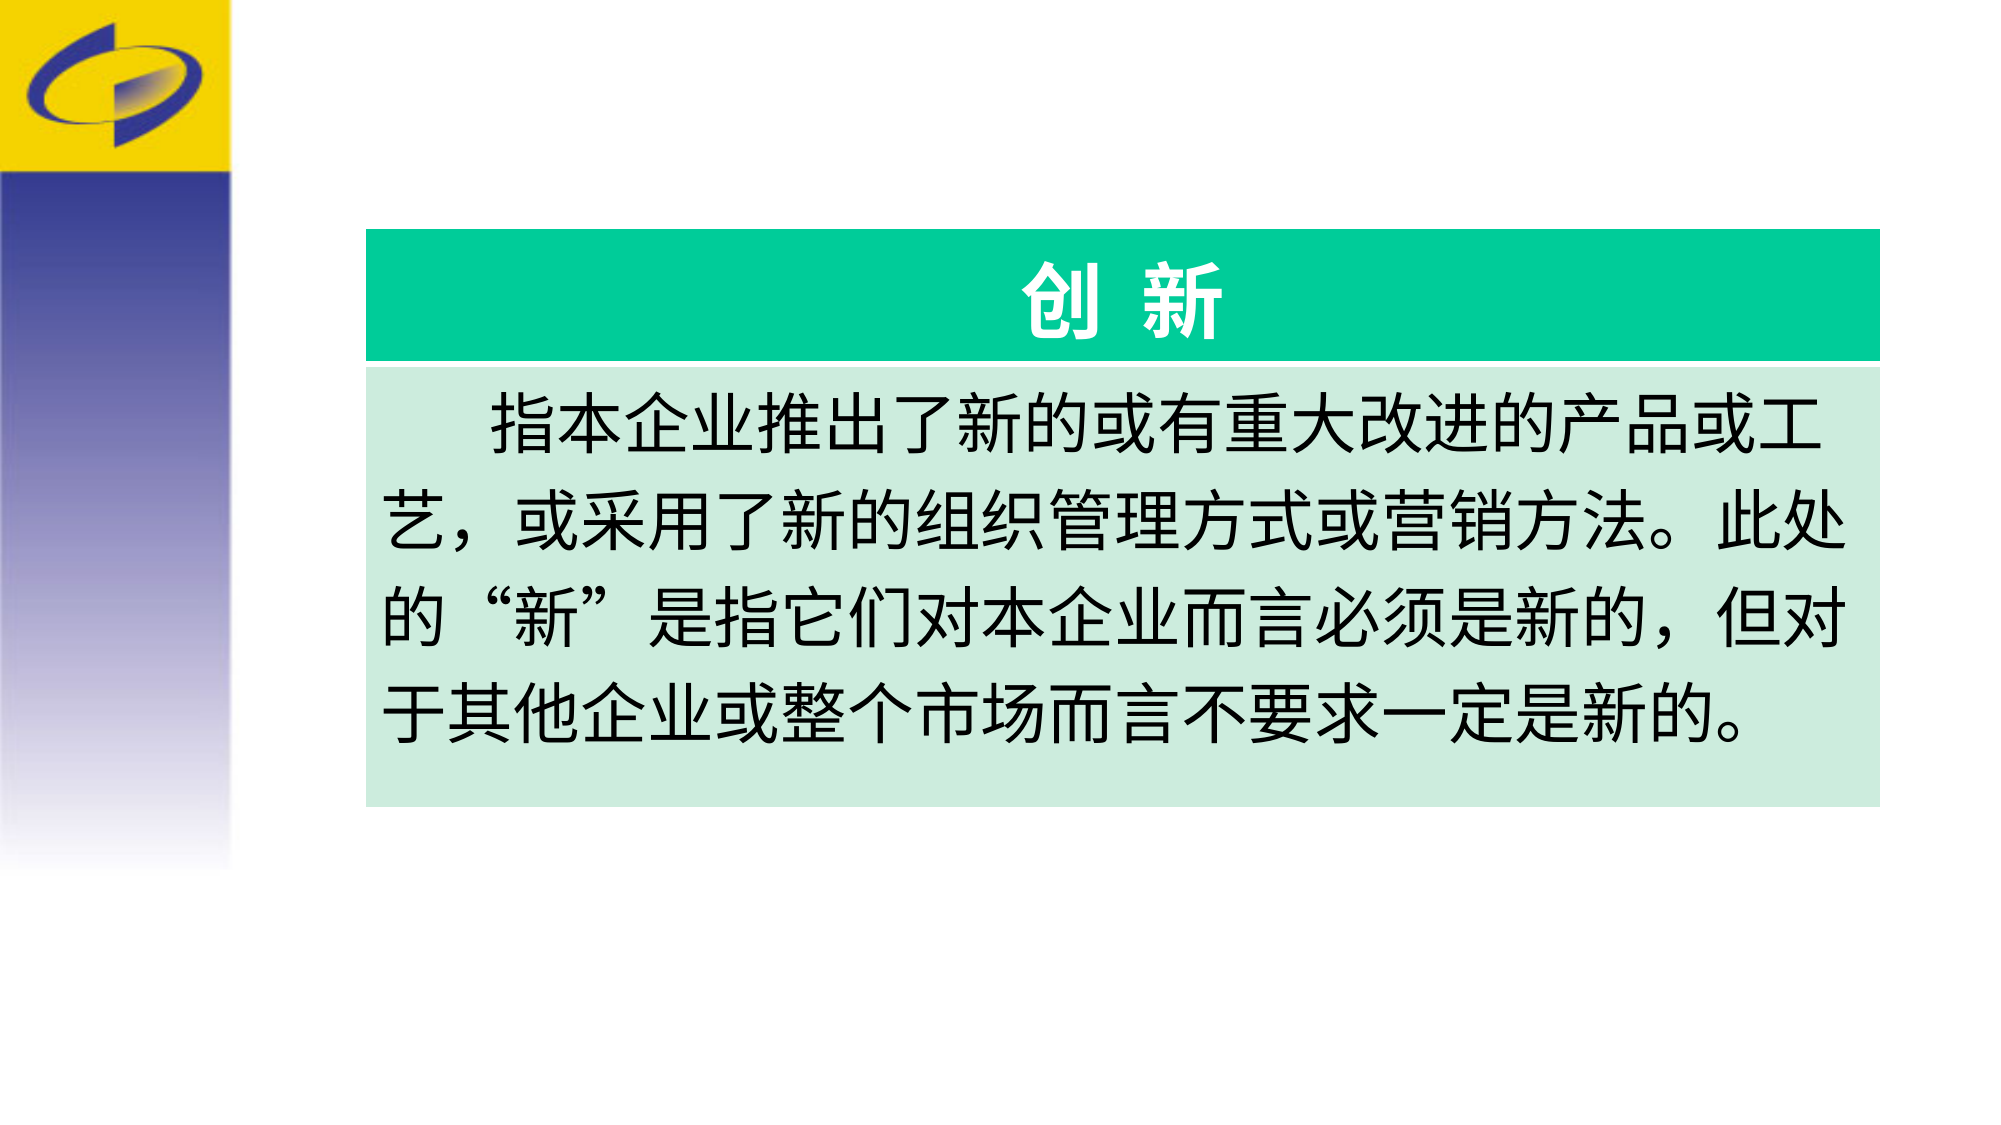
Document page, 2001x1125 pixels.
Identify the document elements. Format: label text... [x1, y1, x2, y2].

table_cell 指本企业推出了新的或有重大改进的产品或工艺，或采用了新的组织管理方式或营销方法。此处的“新”是指它们对本企业而言必须是新的，但对于其他企业或整个市场而言不要求一定是新的。 [366, 367, 1880, 807]
table_header 创 新 [366, 229, 1880, 361]
picture [0, 0, 2000, 1125]
